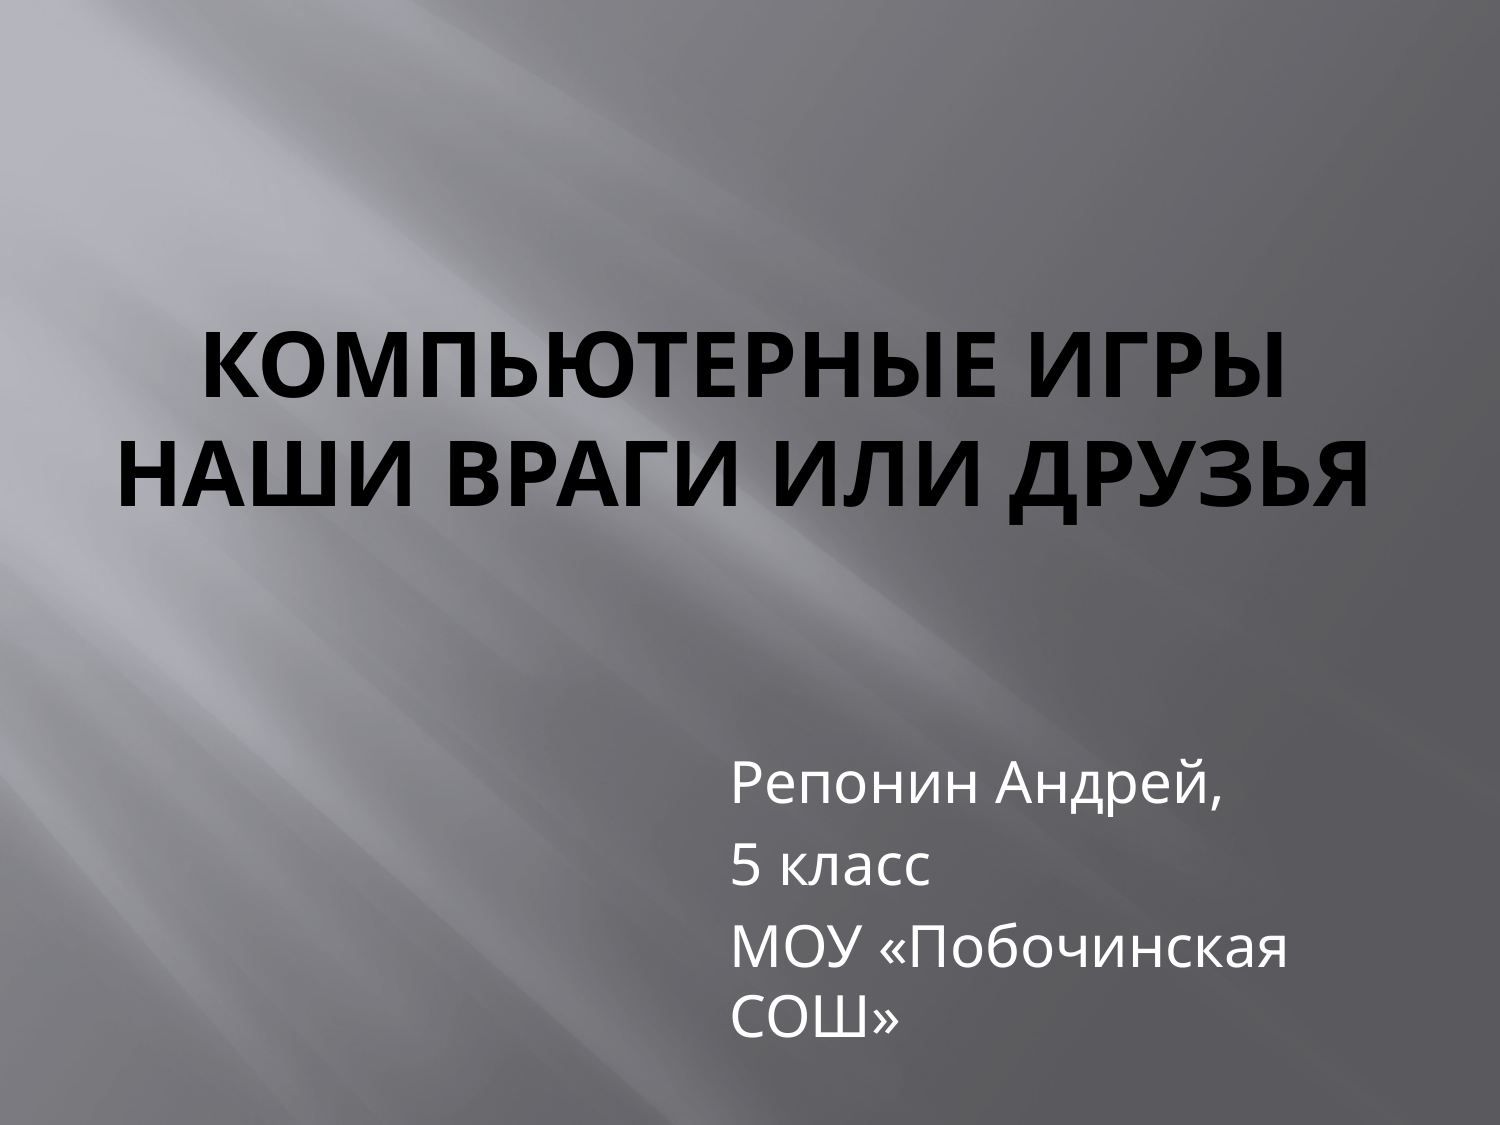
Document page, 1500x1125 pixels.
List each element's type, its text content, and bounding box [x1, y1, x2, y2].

title Компьютерные игры наши враги или друзья [69, 224, 1420, 525]
subtitle Репонин Андрей, 5 класс МОУ «Побочинская СОШ» [714, 738, 1439, 1026]
